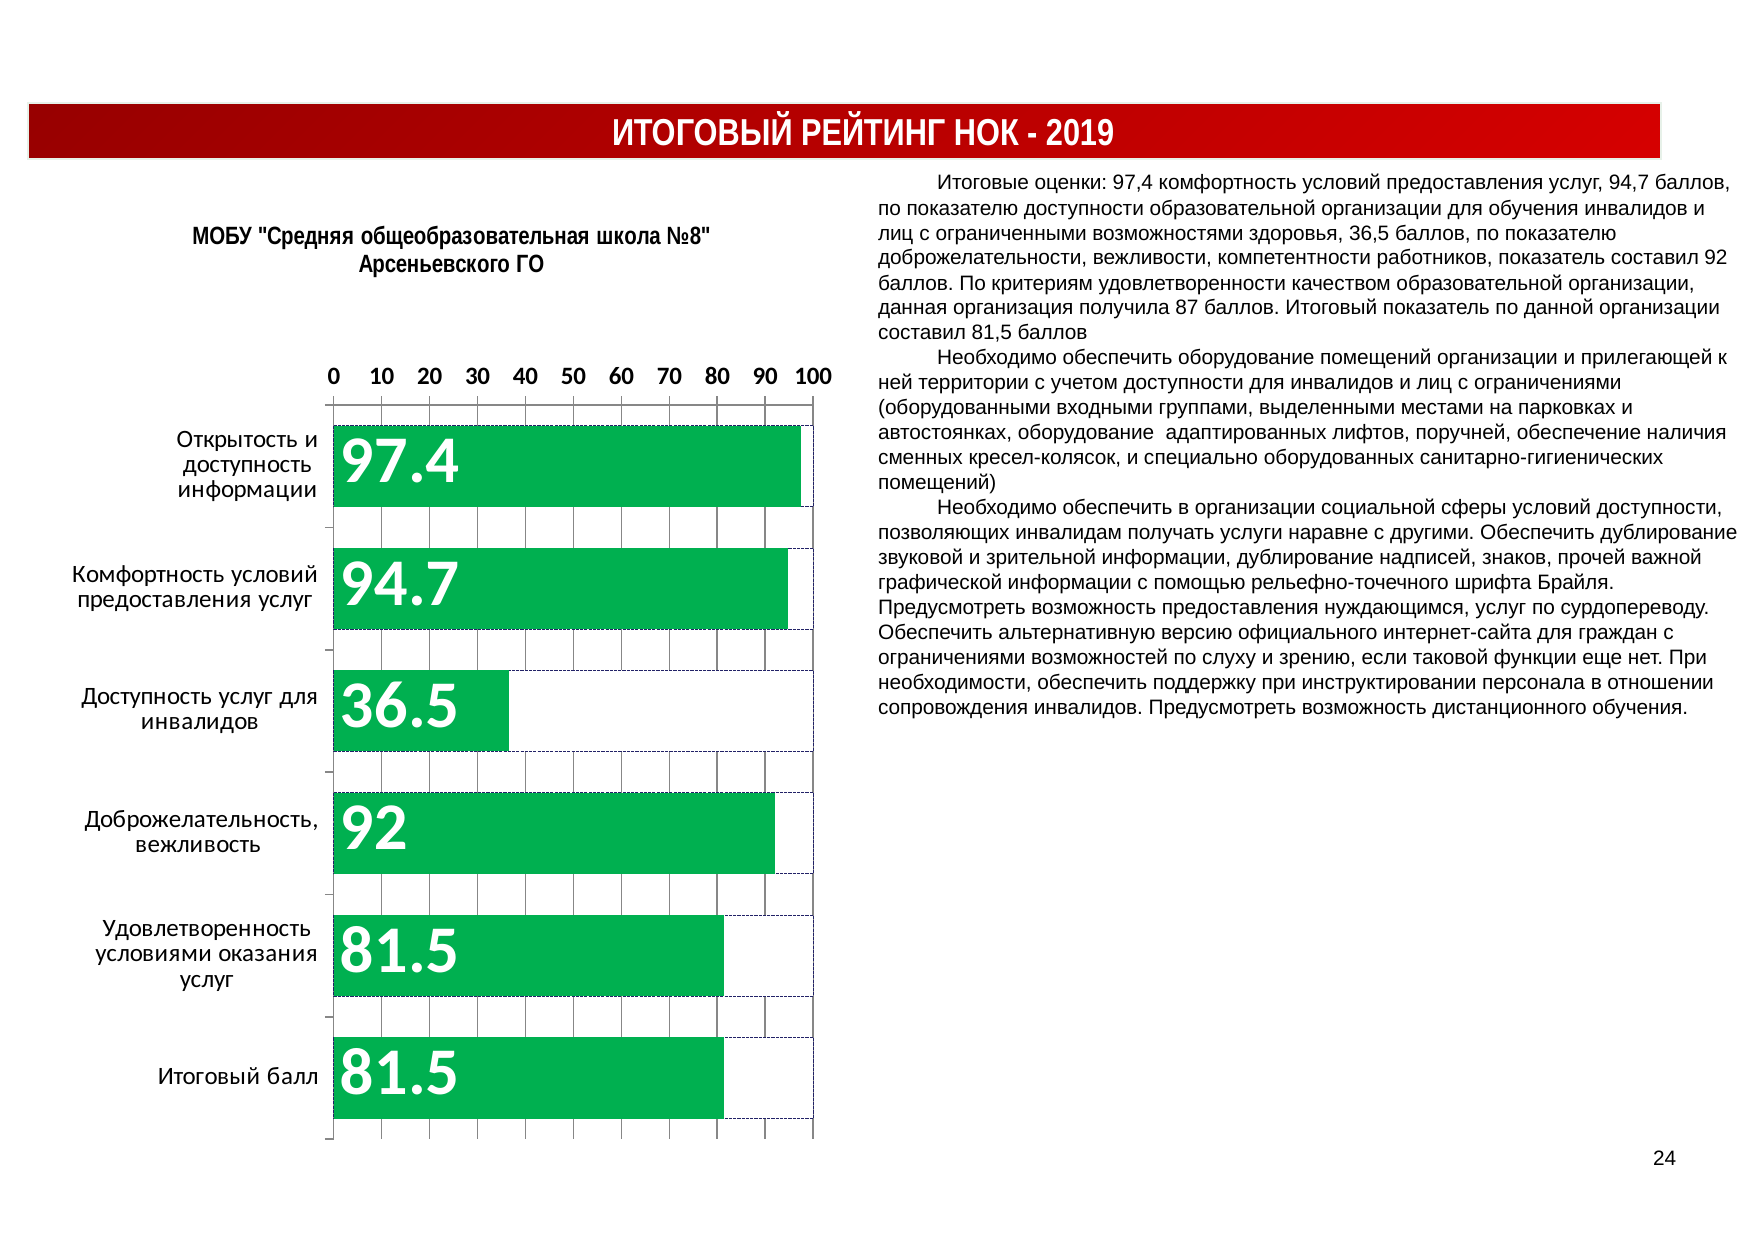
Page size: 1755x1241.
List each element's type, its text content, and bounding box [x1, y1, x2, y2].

slide_number 24 [1283, 1136, 1694, 1223]
text_box Итоговые оценки: 97,4 комфортность условий предоставления услуг, 94,7 баллов, по показателю доступности образовательной организации для обучения инвалидов и лиц с ограниченными возможностями здоровья, 36,5 баллов, по показателю доброжелательности, вежливости, компетентности работников, показатель составил 92 баллов. По критериям удовлетворенности качеством образовательной организации, данная организация получила 87 баллов. Итоговый показатель по данной организации составил 81,5 баллов Необходимо обеспечить оборудование помещений организации и прилегающей к ней территории с учетом доступности для инвалидов и лиц с ограничениями (оборудованными входными группами, выделенными местами на парковках и автостоянках, оборудование адаптированных лифтов, поручней, обеспечение наличия сменных кресел-колясок, и специально оборудованных санитарно-гигиенических помещений) Необходимо обеспечить в организации социальной сферы условий доступности, позволяющих инвалидам получать услуги наравне с другими. Обеспечить дублирование звуковой и зрительной информации, дублирование надписей, знаков, прочей важной графической информации с помощью рельефно-точечного шрифта Брайля. Предусмотреть возможность предоставления нуждающимся, услуг по сурдопереводу. Обеспечить альтернативную версию официального интернет-сайта для граждан с ограничениями возможностей по слуху и зрению, если таковой функции еще нет. При необходимости, обеспечить поддержку при инструктировании персонала в отношении сопровождения инвалидов. Предусмотреть возможность дистанционного обучения. [863, 161, 1755, 727]
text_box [27, 102, 1662, 160]
chart [58, 185, 845, 1172]
